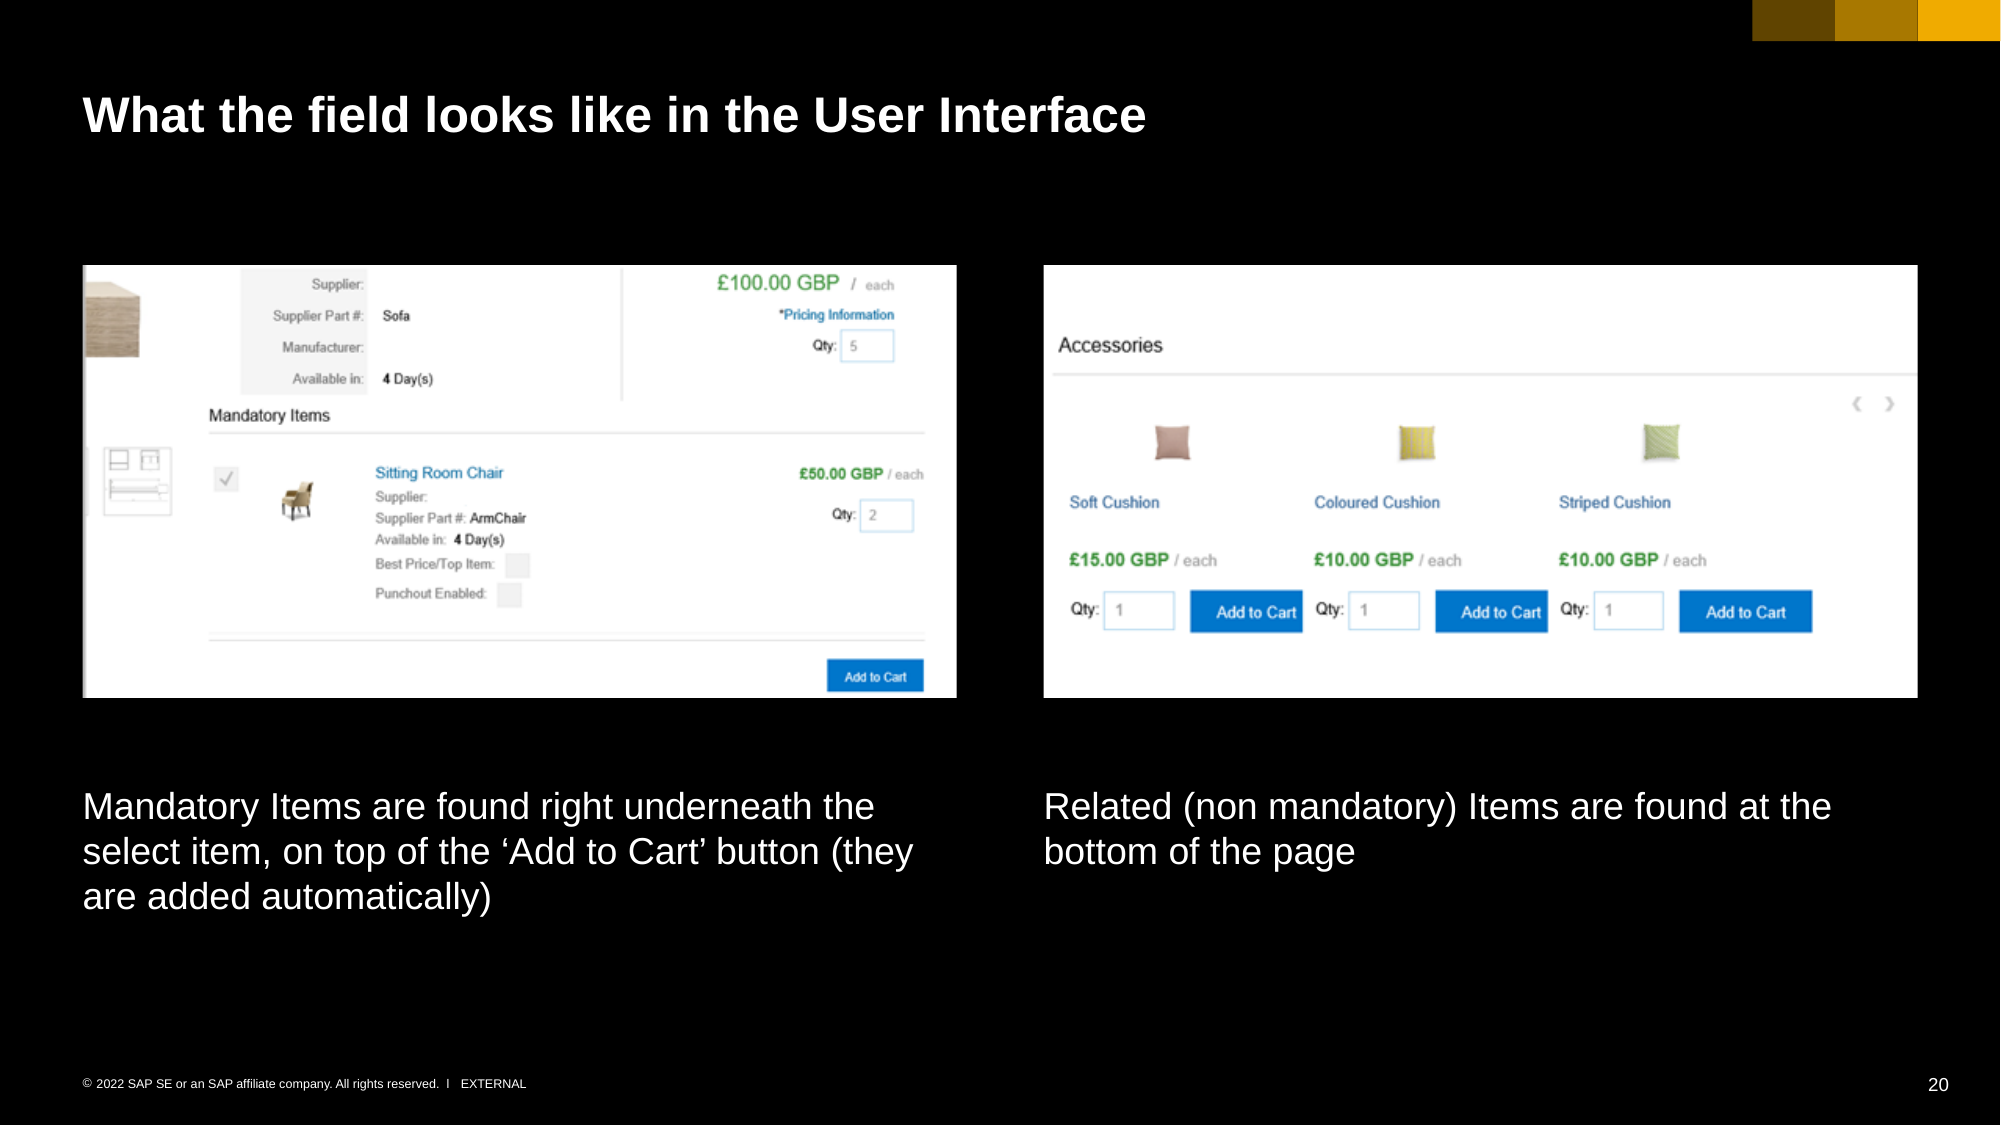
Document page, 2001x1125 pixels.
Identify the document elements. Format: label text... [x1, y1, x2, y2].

list Mandatory Items are found right underneath the select item, on top of the ‘Add to Cart’ button (they are added automatically) [82, 782, 957, 960]
title What the field looks like in the User Interface [82, 82, 1918, 144]
list Related (non mandatory) Items are found at the bottom of the page [1043, 782, 1918, 960]
picture [82, 265, 957, 698]
picture [1043, 265, 1918, 698]
